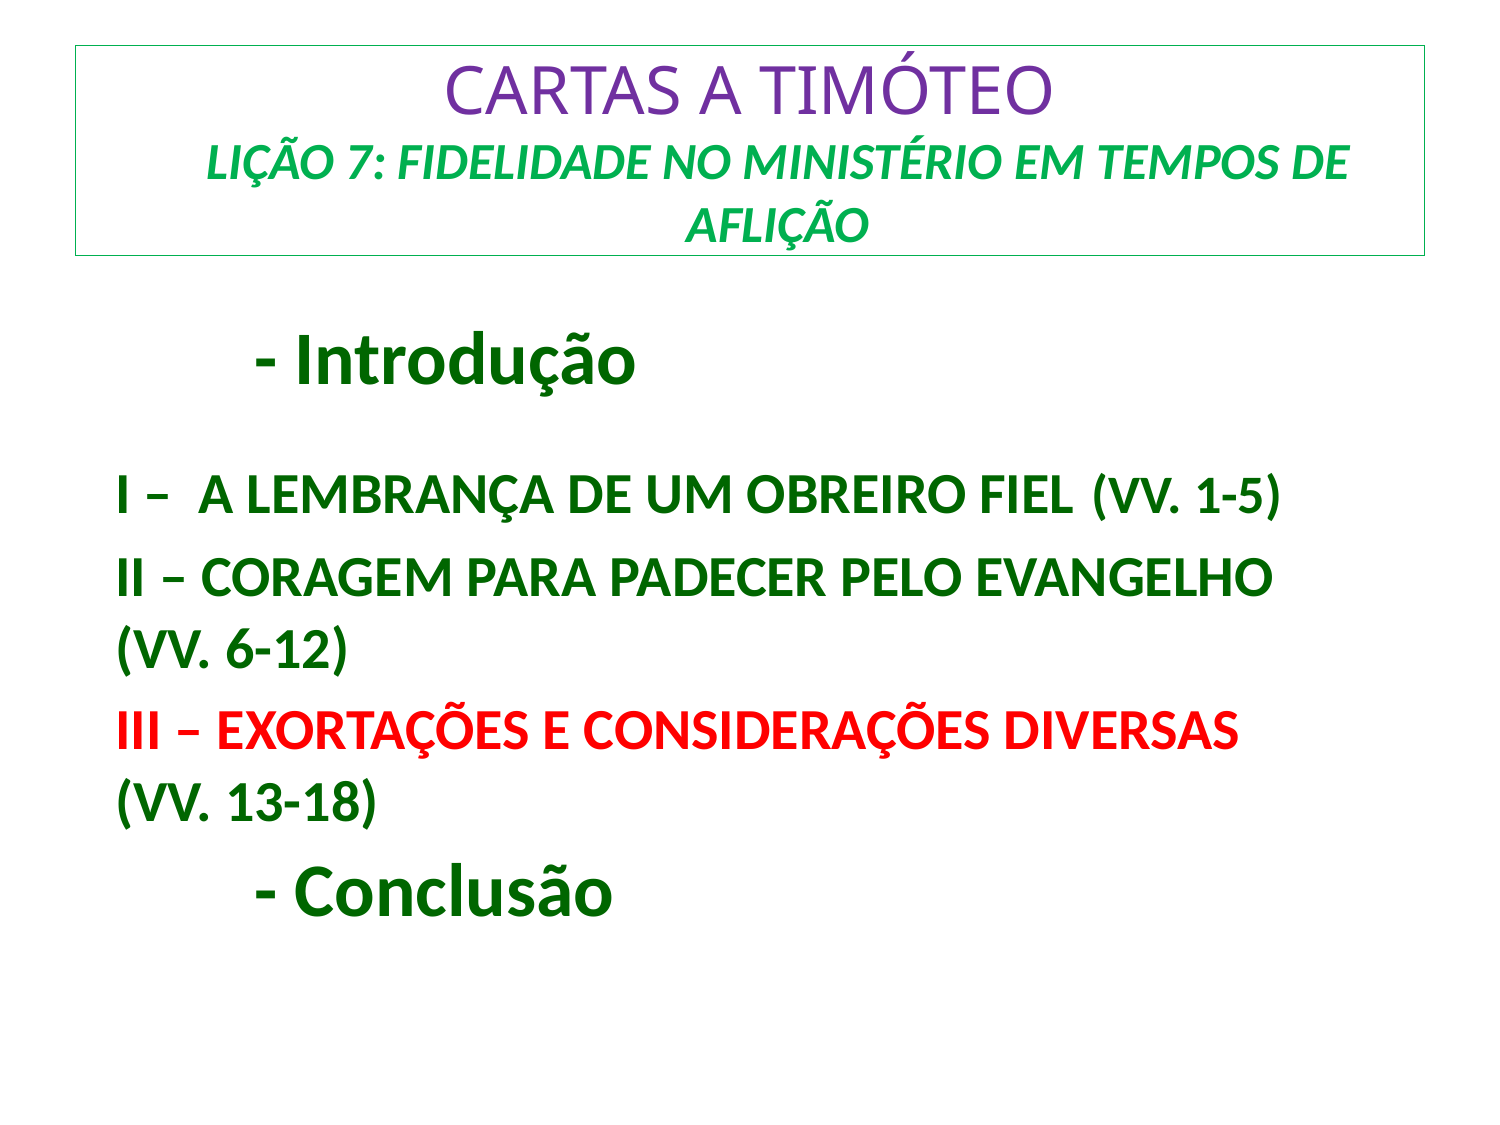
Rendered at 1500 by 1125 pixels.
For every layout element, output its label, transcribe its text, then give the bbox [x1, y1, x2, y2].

title CARTAS A TIMÓTEO LIÇÃO 7: FIDELIDADE NO MINISTÉRIO EM TEMPOS DE AFLIÇÃO [75, 45, 1425, 256]
list - Introdução I – A LEMBRANÇA DE UM OBREIRO FIEL (VV. 1-5) II – CORAGEM PARA PADECER PELO EVANGELHO (VV. 6-12) III – EXORTAÇÕES E CONSIDERAÇÕES DIVERSAS (VV. 13-18) - Conclusão [100, 255, 1424, 975]
